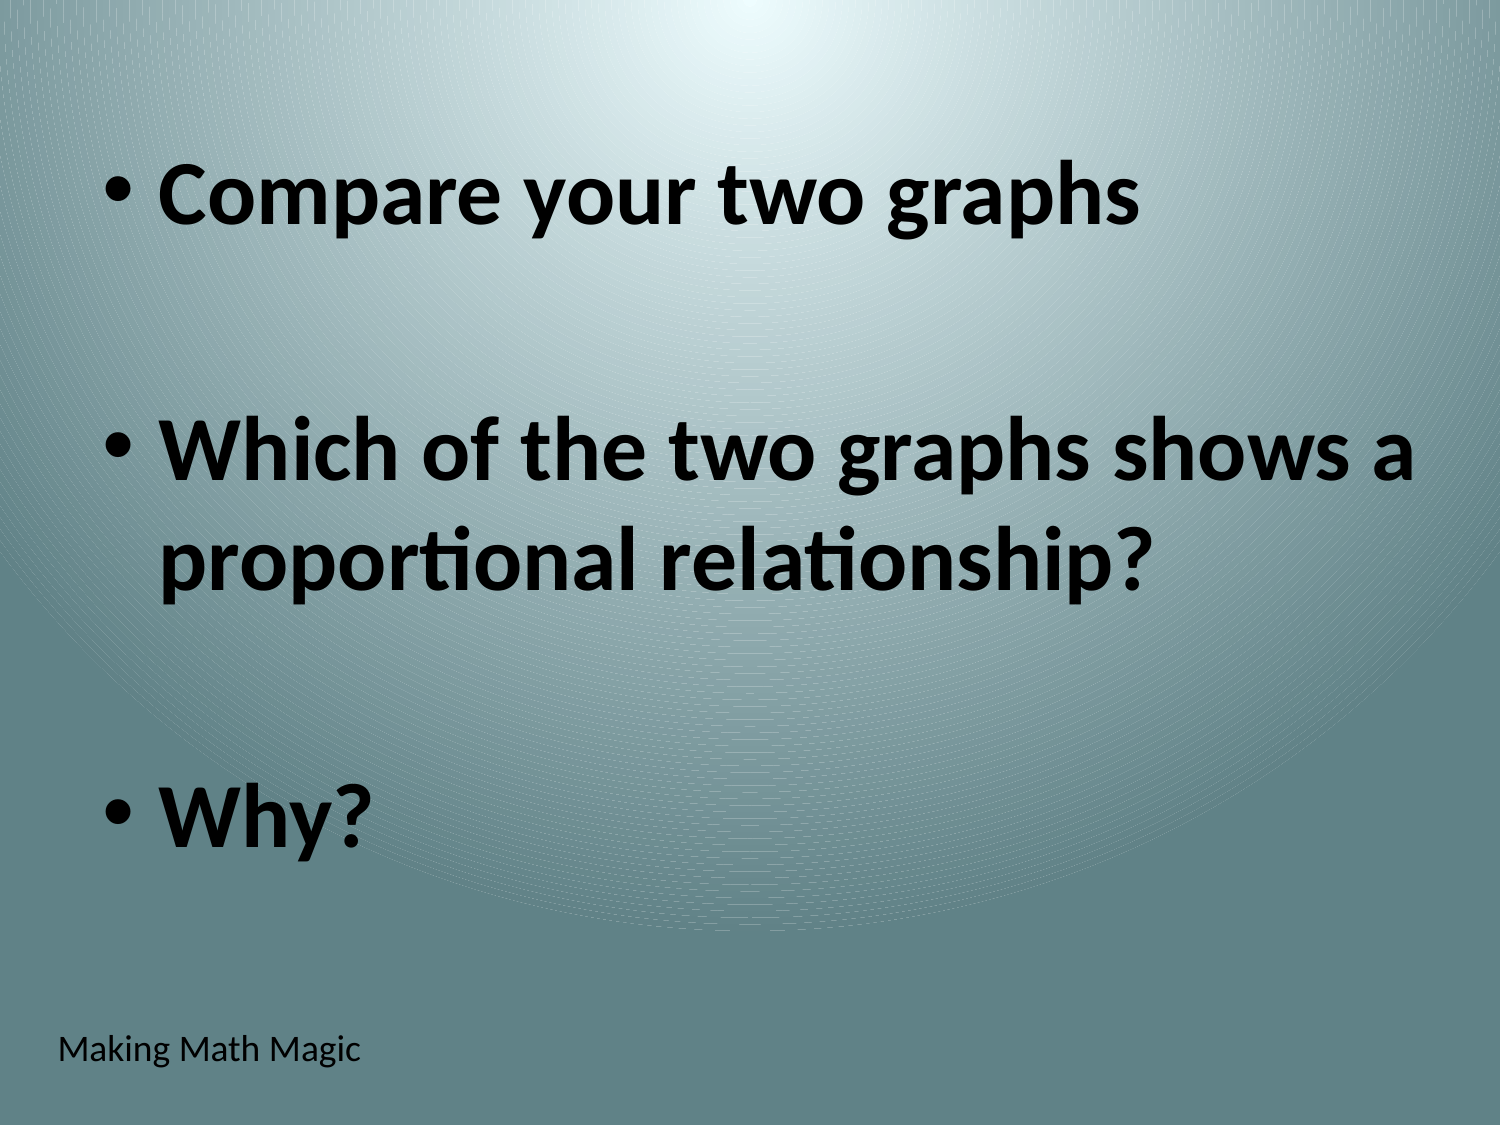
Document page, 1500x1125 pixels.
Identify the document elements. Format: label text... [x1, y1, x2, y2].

list Compare your two graphs Which of the two graphs shows a proportional relationship? Why? [87, 124, 1438, 868]
text_box Making Math Magic [42, 1016, 531, 1077]
